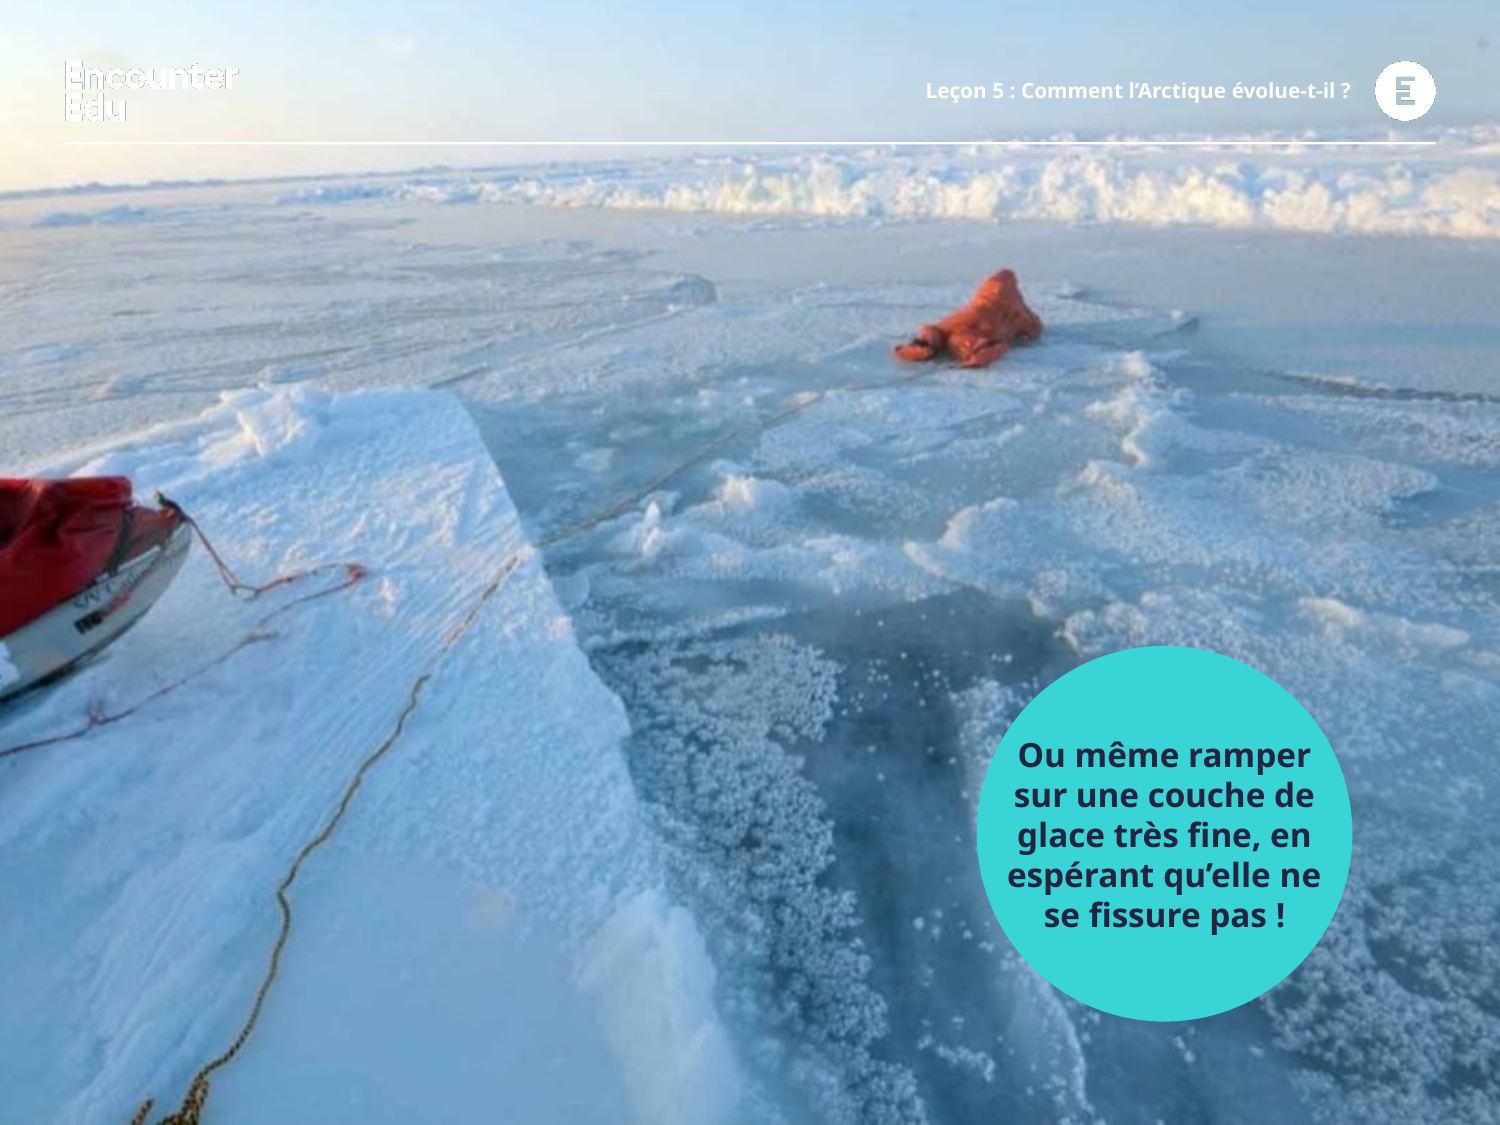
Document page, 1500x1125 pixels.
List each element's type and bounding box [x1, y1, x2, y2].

text_box [976, 645, 1353, 1022]
picture [0, 0, 1500, 1125]
